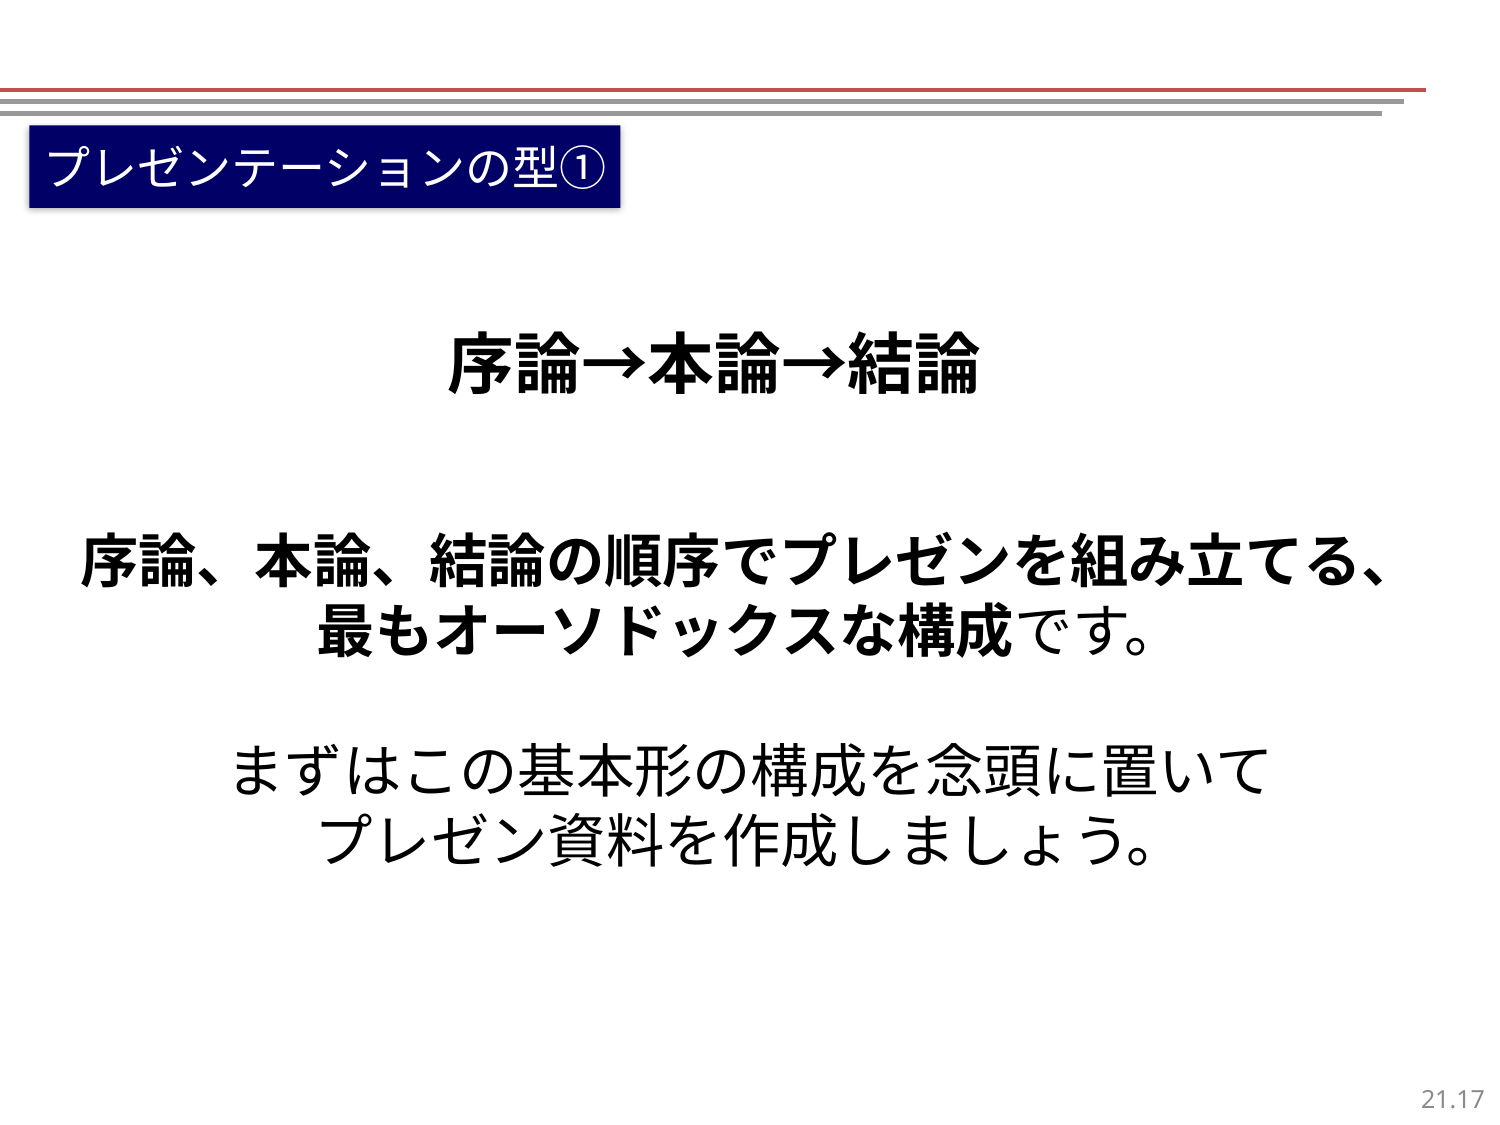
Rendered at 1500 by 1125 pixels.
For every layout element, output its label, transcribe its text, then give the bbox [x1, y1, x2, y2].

text_box 序論→本論→結論 [432, 314, 997, 410]
text_box 序論、本論、結論の順序でプレゼンを組み立てる、 最もオーソドックスな構成です。 まずはこの基本形の構成を念頭に置いて プレゼン資料を作成しましょう。 [65, 516, 1435, 882]
text_box プレゼンテーションの型① [29, 125, 621, 208]
slide_number 16 [1381, 1065, 1500, 1125]
